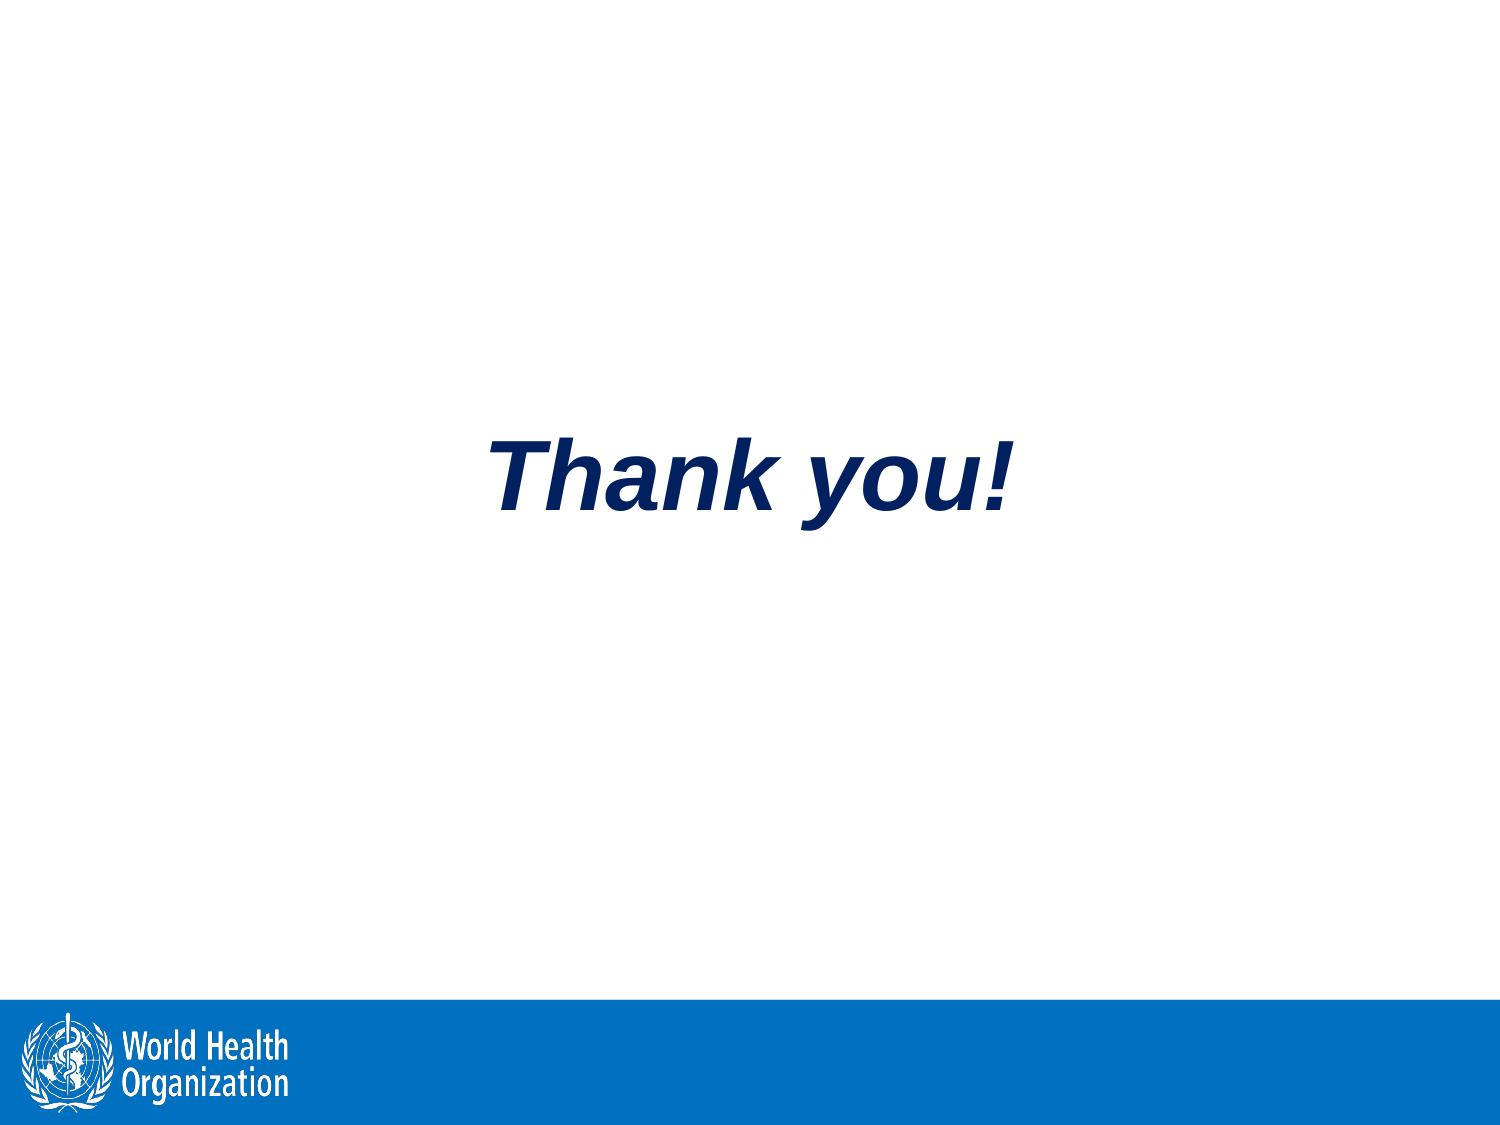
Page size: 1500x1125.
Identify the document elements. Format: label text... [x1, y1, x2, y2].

picture [21, 1012, 288, 1113]
title Thank you! [112, 349, 1388, 591]
